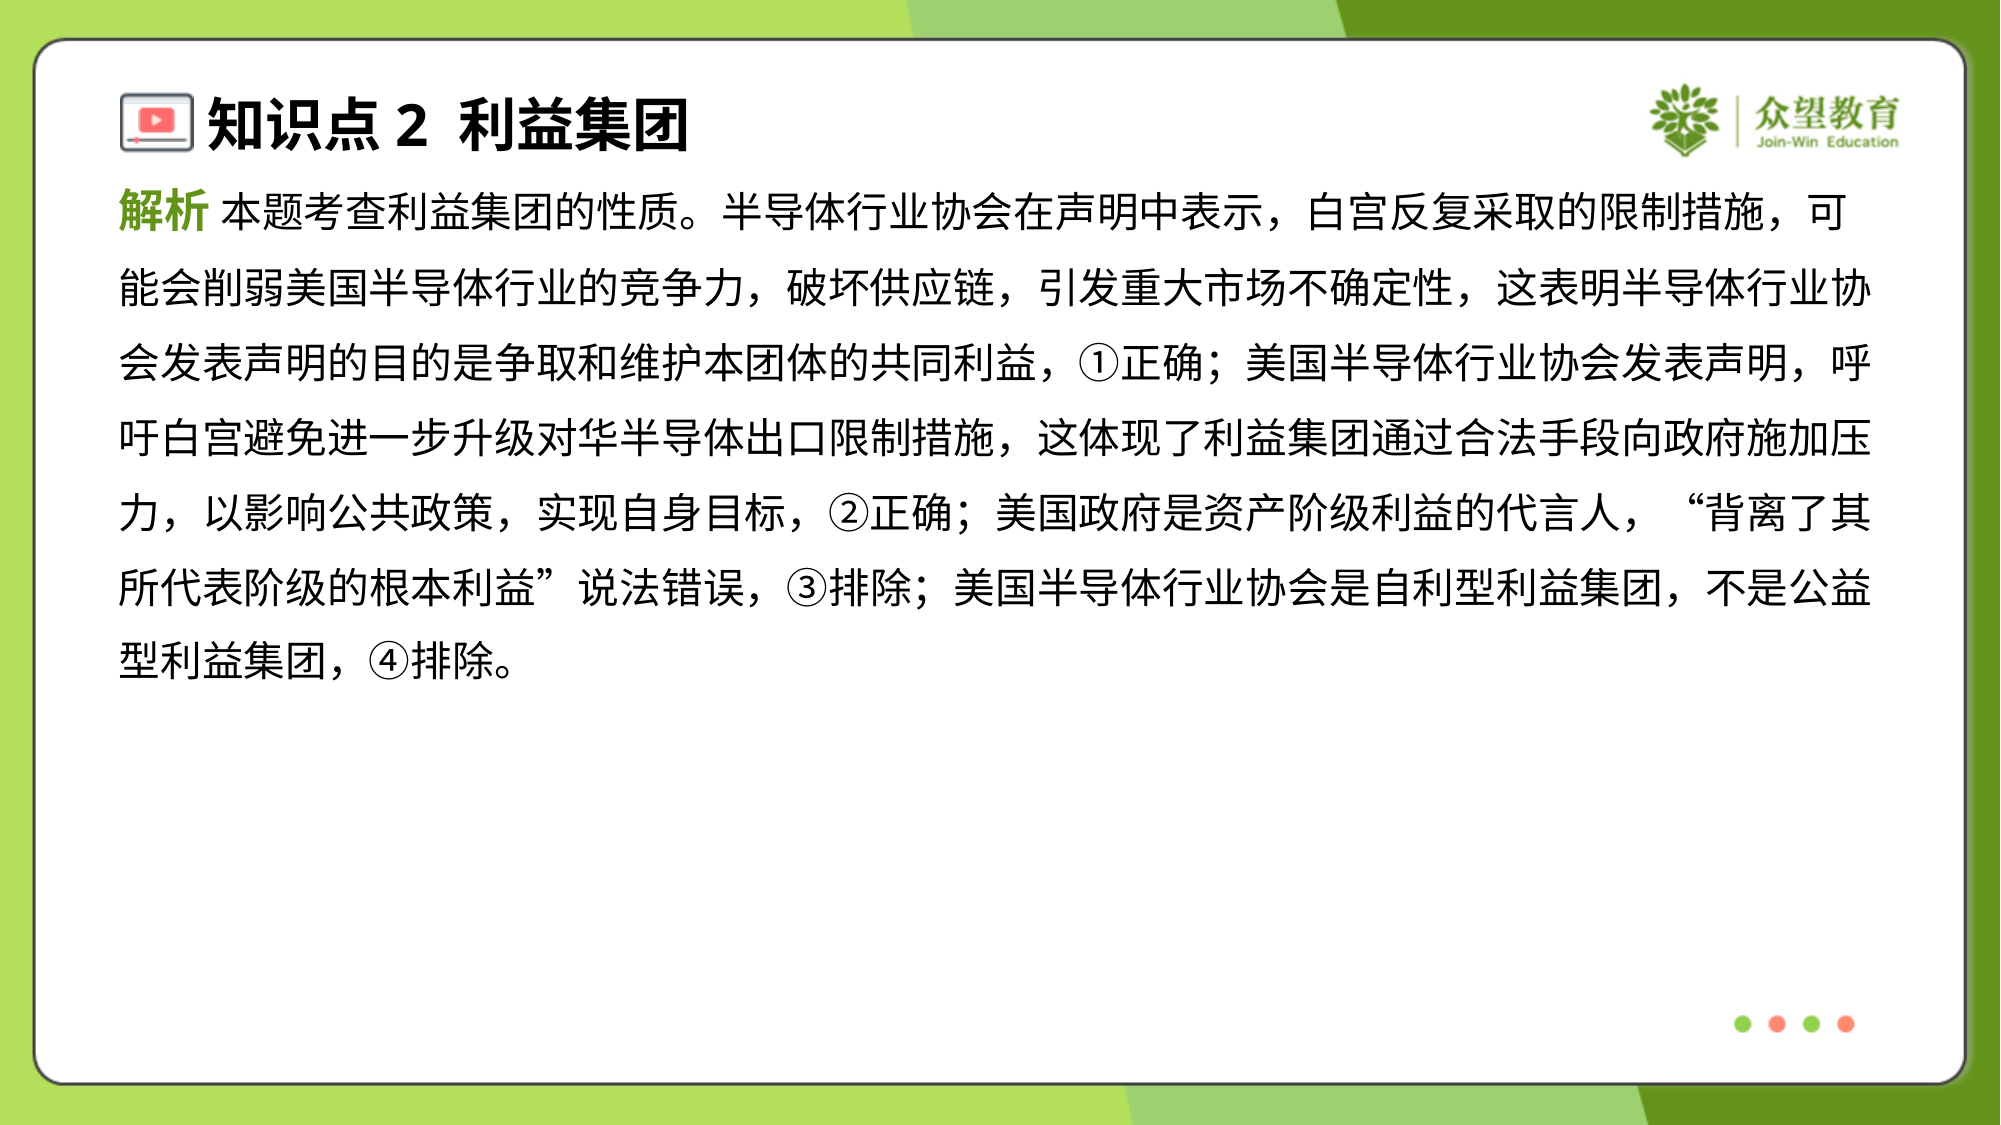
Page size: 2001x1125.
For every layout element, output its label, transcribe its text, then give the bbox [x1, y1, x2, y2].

picture [0, 0, 2000, 1125]
text_box 解析 本题考查利益集团的性质。半导体行业协会在声明中表示，白宫反复采取的限制措施，可 能会削弱美国半导体行业的竞争力，破坏供应链，引发重大市场不确定性，这表明半导体行业协 会发表声明的目的是争取和维护本团体的共同利益，①正确；美国半导体行业协会发表声明，呼 吁白宫避免进一步升级对华半导体出口限制措施，这体现了利益集团通过合法手段向政府施加压 力，以影响公共政策，实现自身目标，②正确；美国政府是资产阶级利益的代言人，“背离了其 所代表阶级的根本利益”说法错误，③排除；美国半导体行业协会是自利型利益集团，不是公益 型利益集团，④排除。 [118, 159, 1883, 677]
